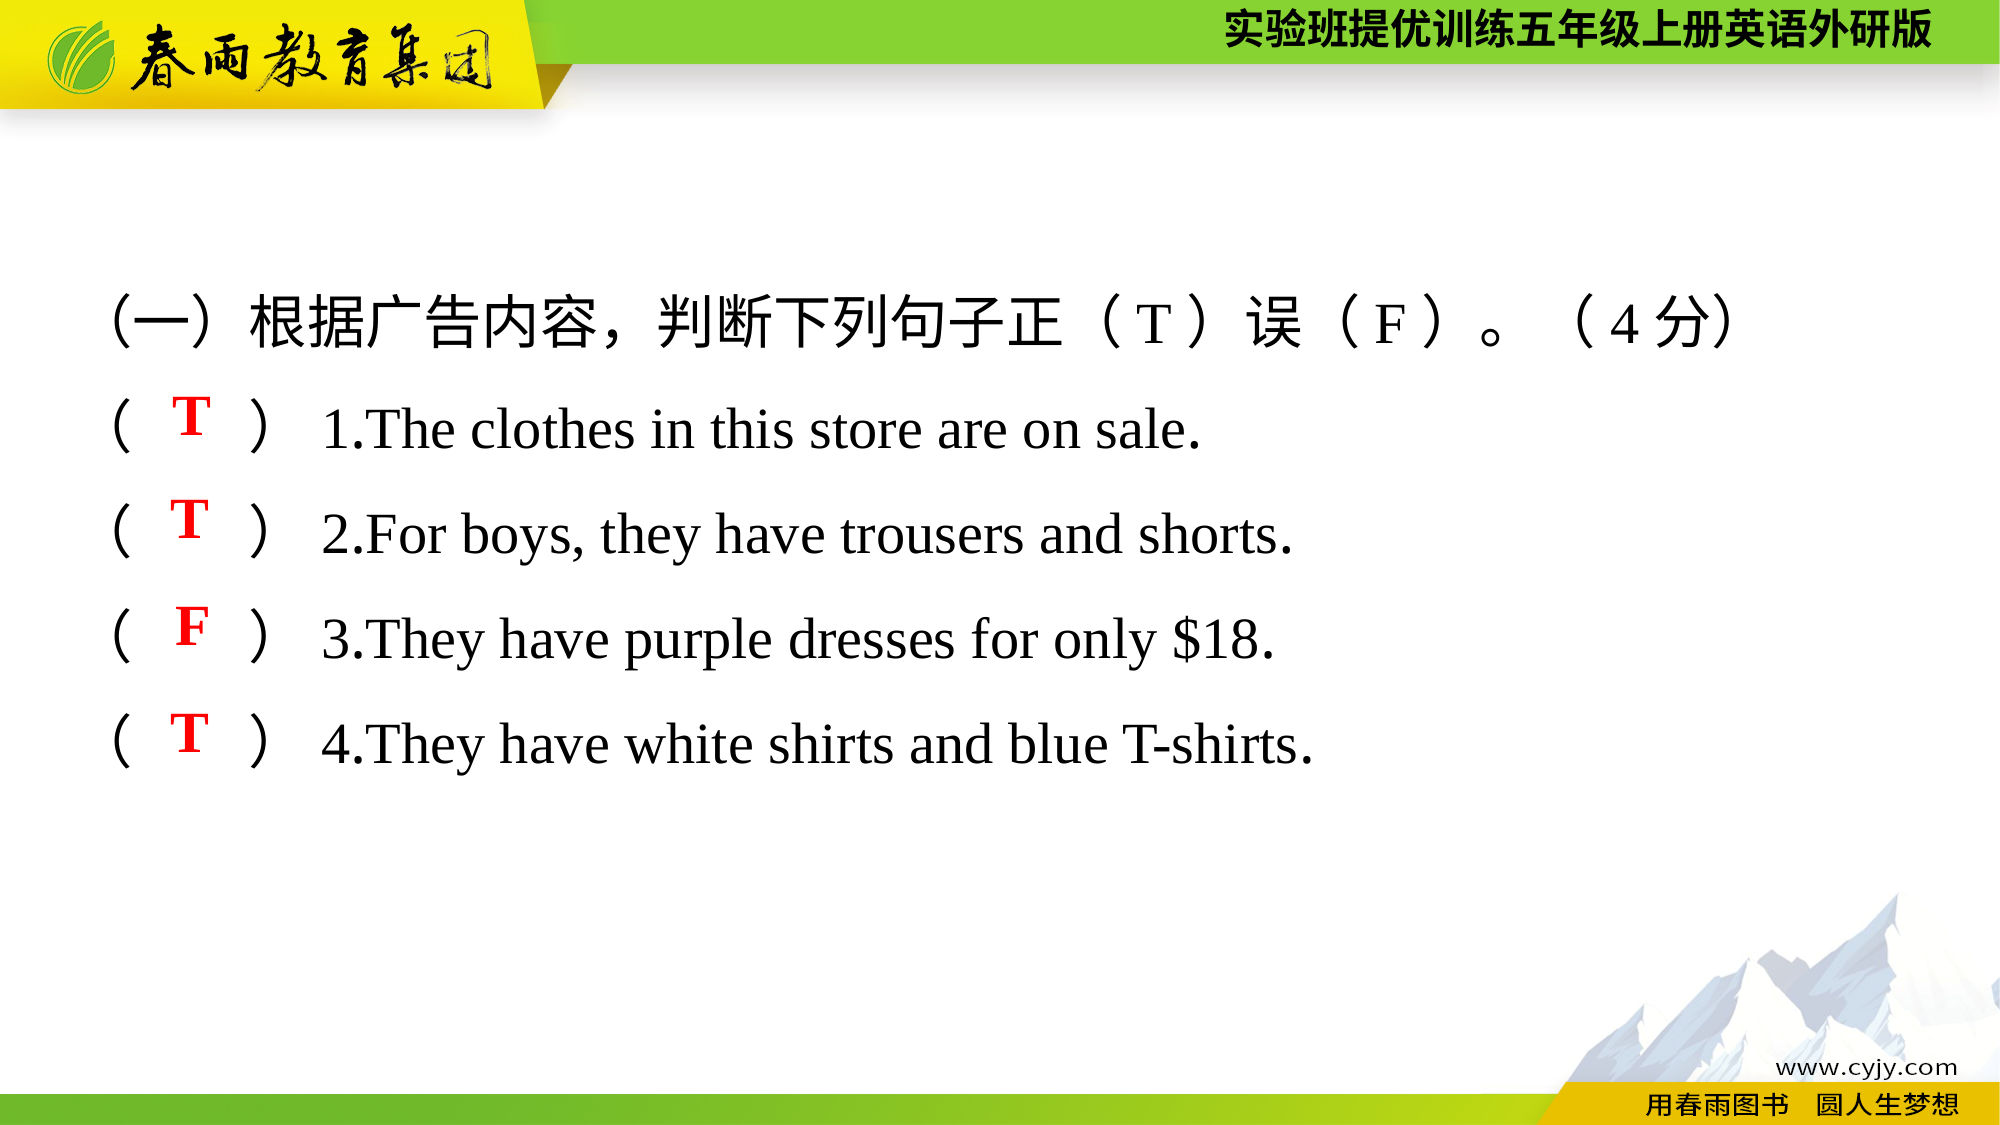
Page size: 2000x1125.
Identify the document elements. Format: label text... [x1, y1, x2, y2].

picture [0, 0, 2000, 1125]
text_box T [156, 686, 225, 772]
list （一）根据广告内容，判断下列句子正（T）误（F）。（4分） （ ）1.The clothes in this store are on sale. （ ）2.For boys, they have trousers and shorts. （ ）3.They have purple dresses for only $18. （ ）4.They have white shirts and blue T-shirts. [59, 243, 1944, 776]
text_box F [160, 579, 226, 664]
text_box T [155, 473, 225, 559]
text_box T [157, 370, 226, 455]
